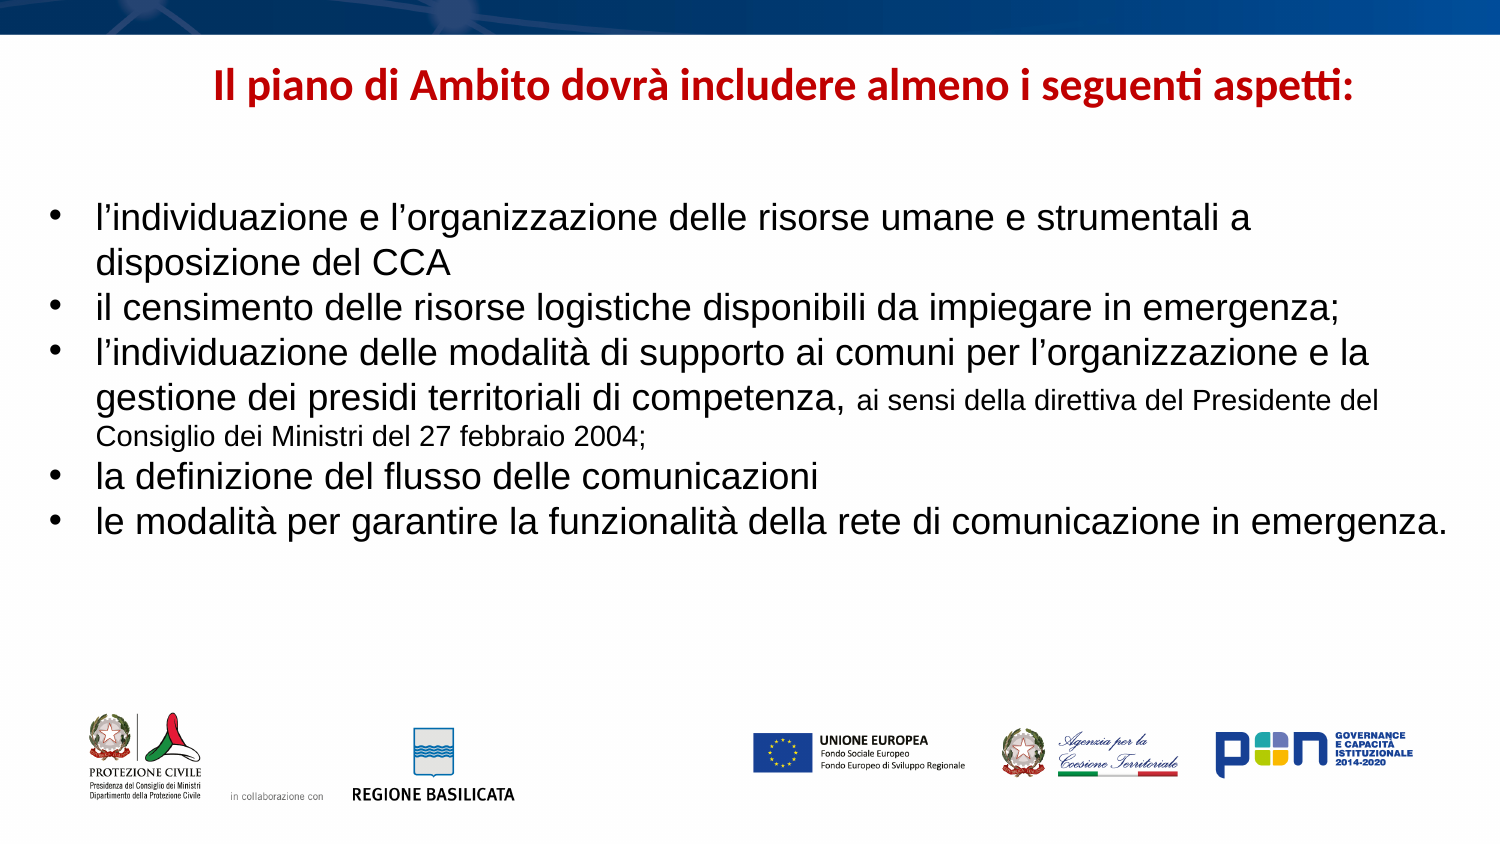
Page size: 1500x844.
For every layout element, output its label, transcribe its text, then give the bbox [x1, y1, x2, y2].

text_box Il piano di Ambito dovrà includere almeno i seguenti aspetti: [34, 47, 1500, 117]
picture [0, 0, 1500, 844]
text_box l’individuazione e l’organizzazione delle risorse umane e strumentali a disposizione del CCA il censimento delle risorse logistiche disponibili da impiegare in emergenza; l’individuazione delle modalità di supporto ai comuni per l’organizzazione e la gestione dei presidi territoriali di competenza, ai sensi della direttiva del Presidente del Consiglio dei Ministri del 27 febbraio 2004; la definizione del flusso delle comunicazioni le modalità per garantire la funzionalità della rete di comunicazione in emergenza. [34, 185, 1466, 550]
